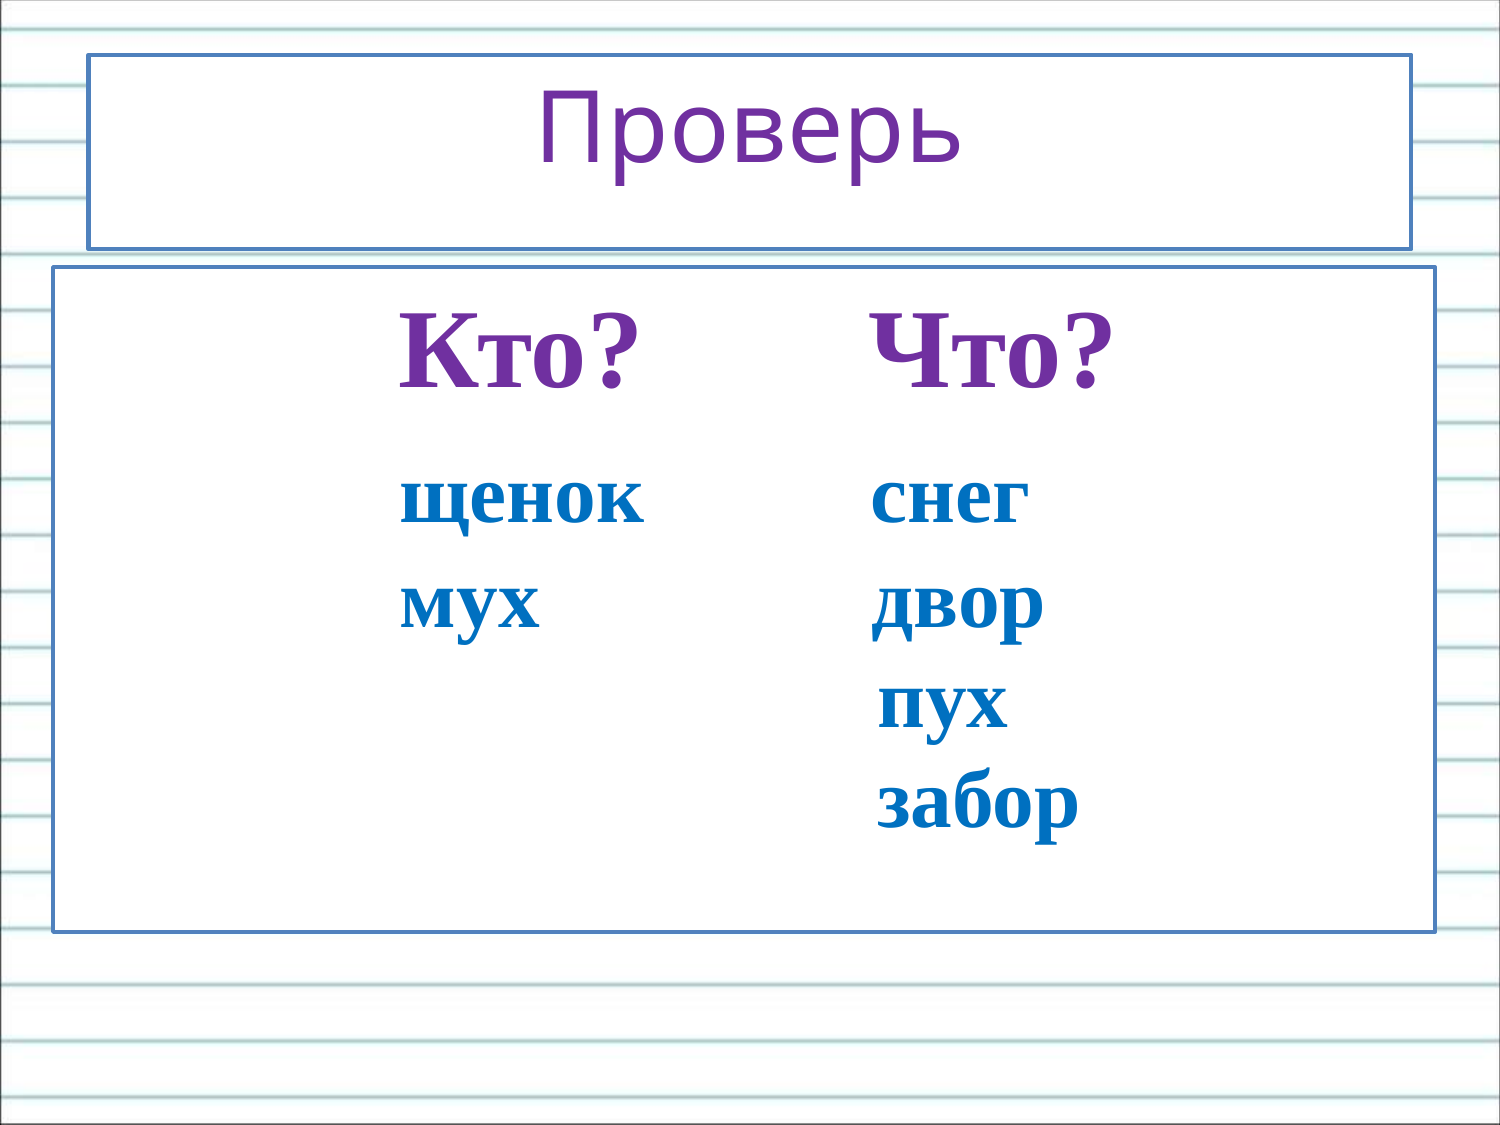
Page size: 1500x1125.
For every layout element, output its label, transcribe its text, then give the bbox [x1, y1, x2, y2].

text_box Кто? Что? щенок снег мух двор пух забор [51, 265, 1437, 934]
picture [0, 0, 1500, 1125]
text_box Проверь [86, 53, 1413, 251]
